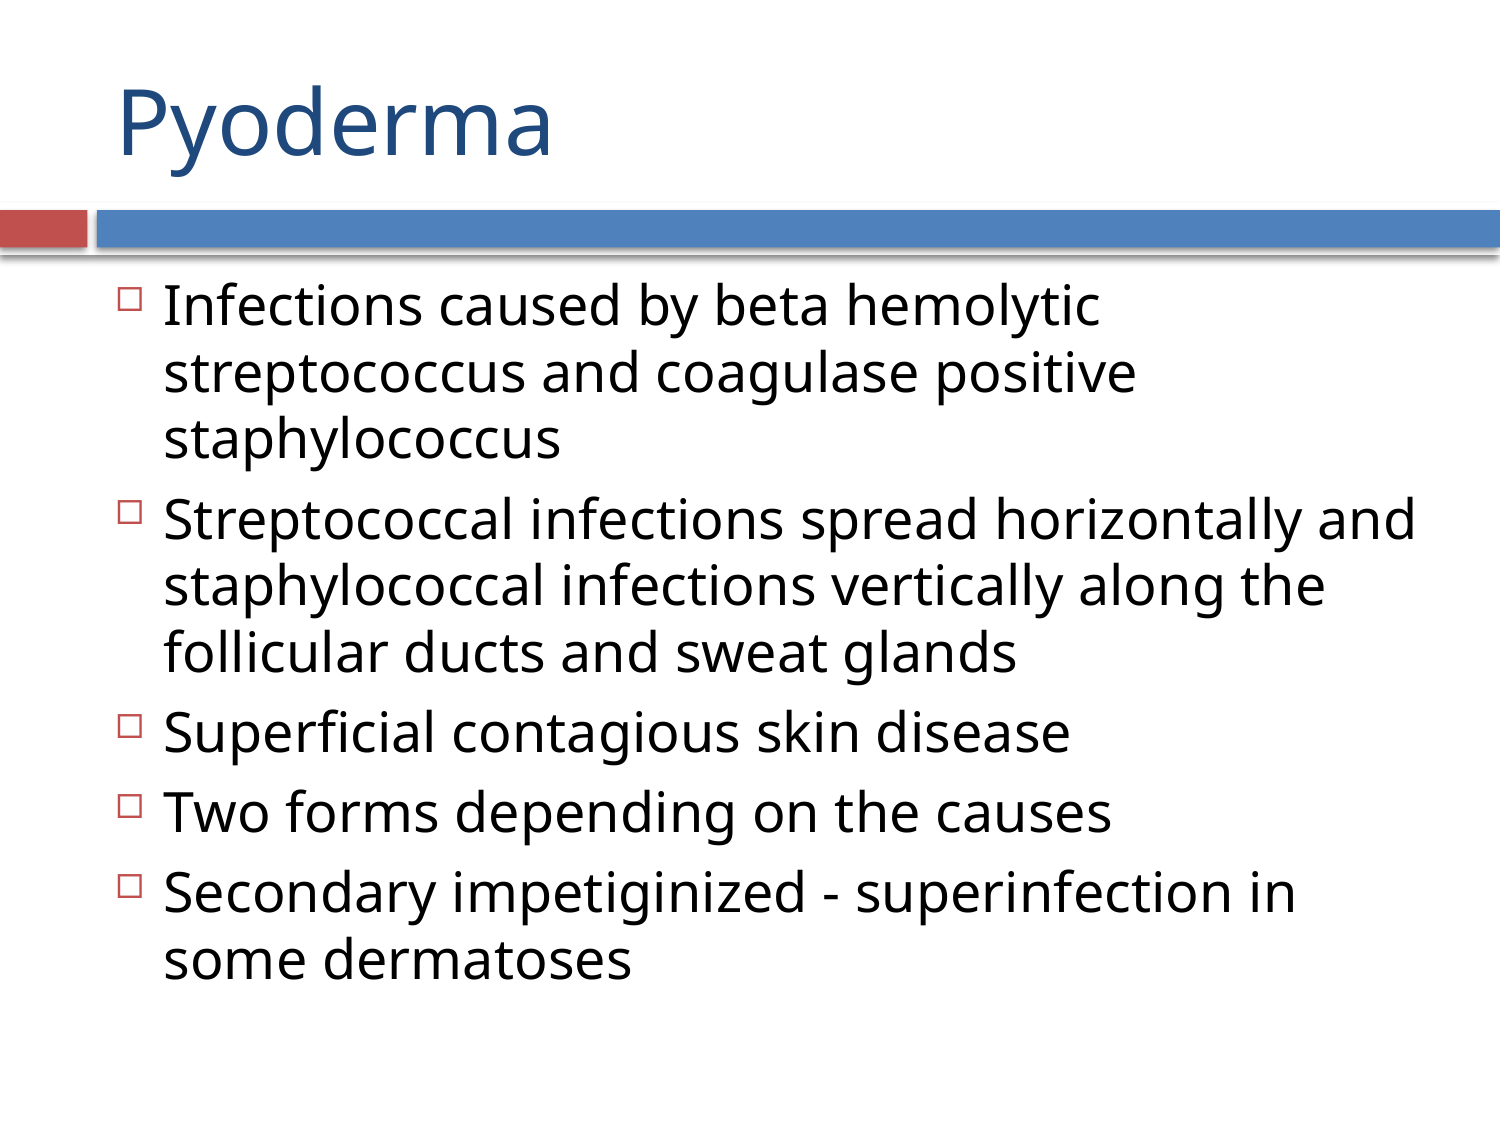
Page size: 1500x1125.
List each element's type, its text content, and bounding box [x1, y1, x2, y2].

title Pyoderma [100, 37, 1438, 200]
list Infections caused by beta hemolytic streptococcus and coagulase positive staphylococcus Streptococcal infections spread horizontally and staphylococcal infections vertically along the follicular ducts and sweat glands Superficial contagious skin disease Two forms depending on the causes Secondary impetiginized - superinfection in some dermatoses [100, 262, 1438, 1000]
